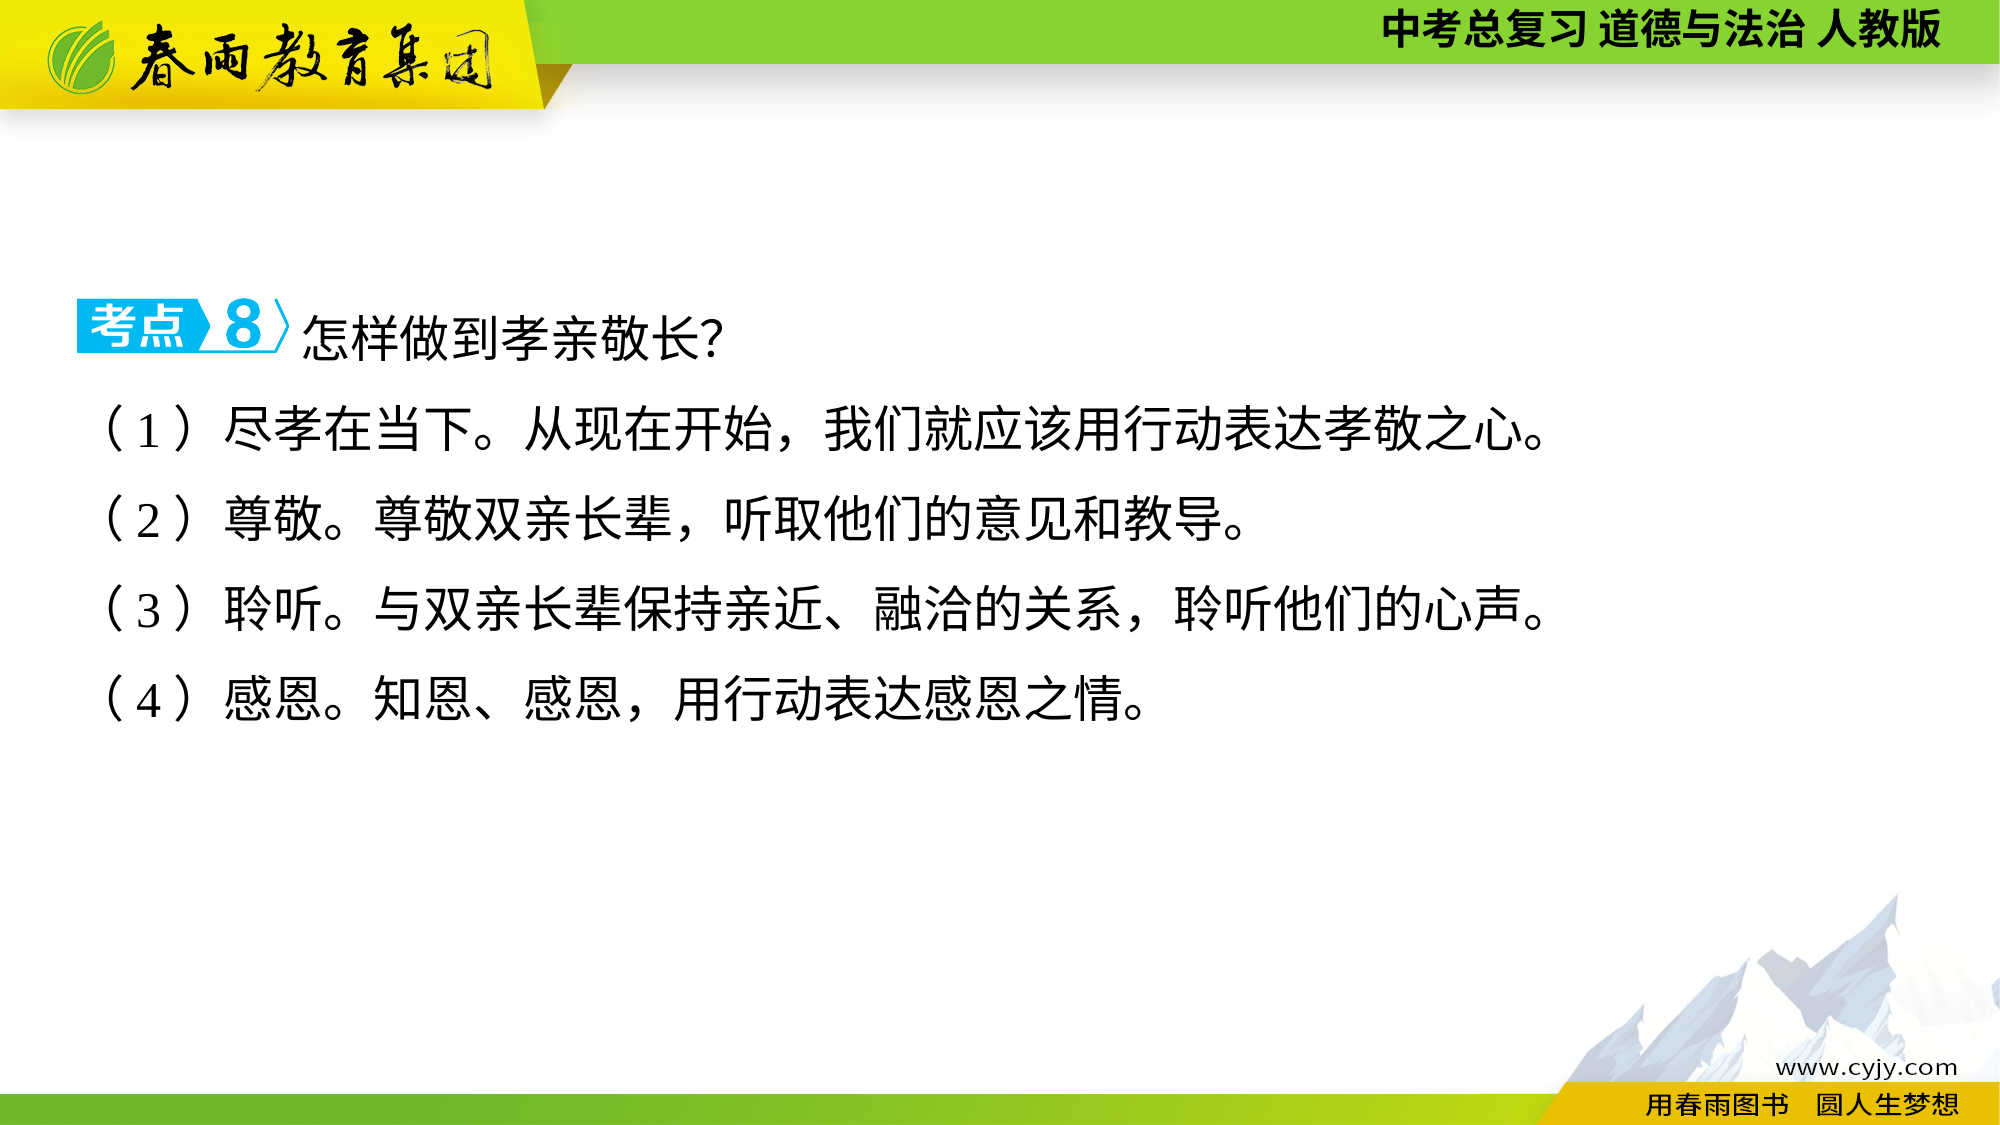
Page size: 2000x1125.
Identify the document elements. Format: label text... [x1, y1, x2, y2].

picture [0, 0, 2000, 1125]
list 怎样做到孝亲敬长？ （1）尽孝在当下。从现在开始，我们就应该用行动表达孝敬之心。 （2）尊敬。尊敬双亲长辈，听取他们的意见和教导。 （3）聆听。与双亲长辈保持亲近、融洽的关系，聆听他们的心声。 （4）感恩。知恩、感恩，用行动表达感恩之情。 [59, 269, 1944, 728]
